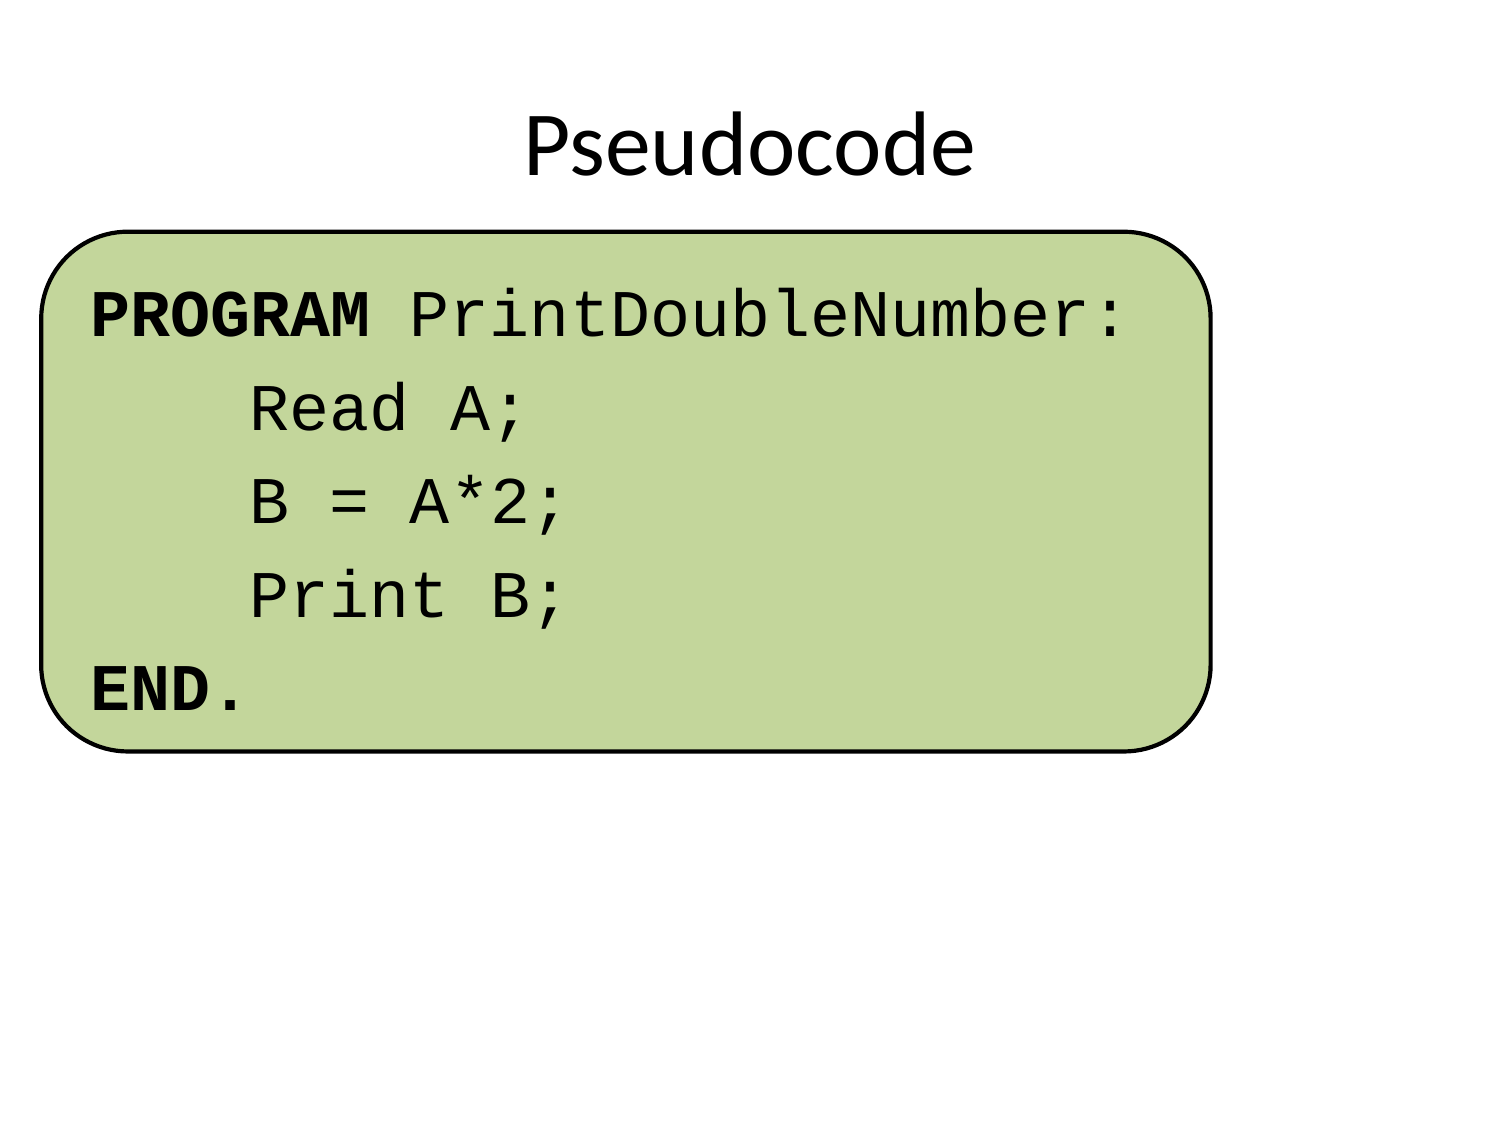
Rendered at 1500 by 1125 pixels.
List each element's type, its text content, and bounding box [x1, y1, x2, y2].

text_box [39, 233, 1193, 737]
list PROGRAM PrintDoubleNumber: Read A; B = A*2; Print B; END. [75, 262, 1317, 1005]
title Pseudocode [75, 45, 1425, 233]
